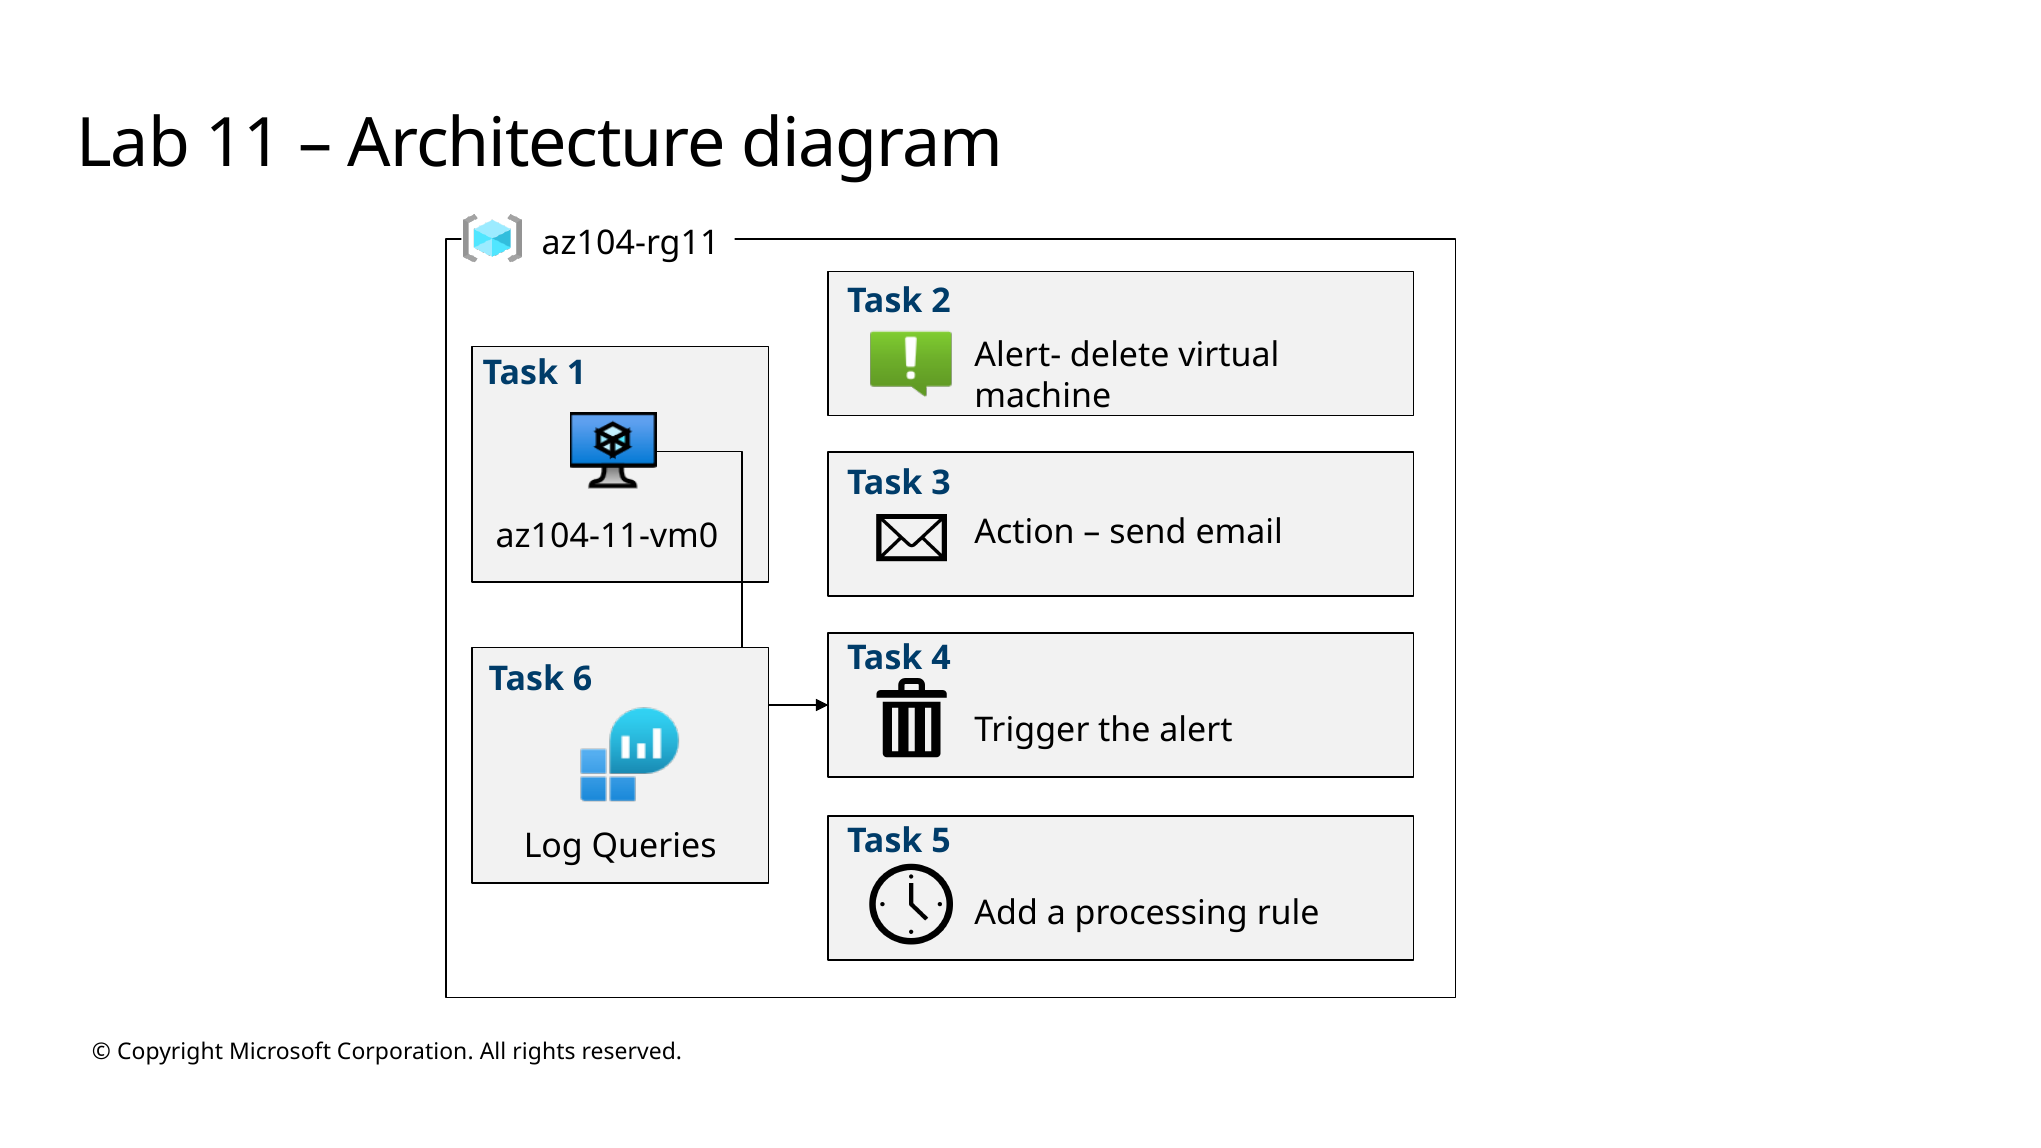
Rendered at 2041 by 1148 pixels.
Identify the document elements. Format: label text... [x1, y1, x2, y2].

title Lab 11 – Architecture diagram [76, 93, 1968, 230]
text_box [445, 210, 1456, 998]
